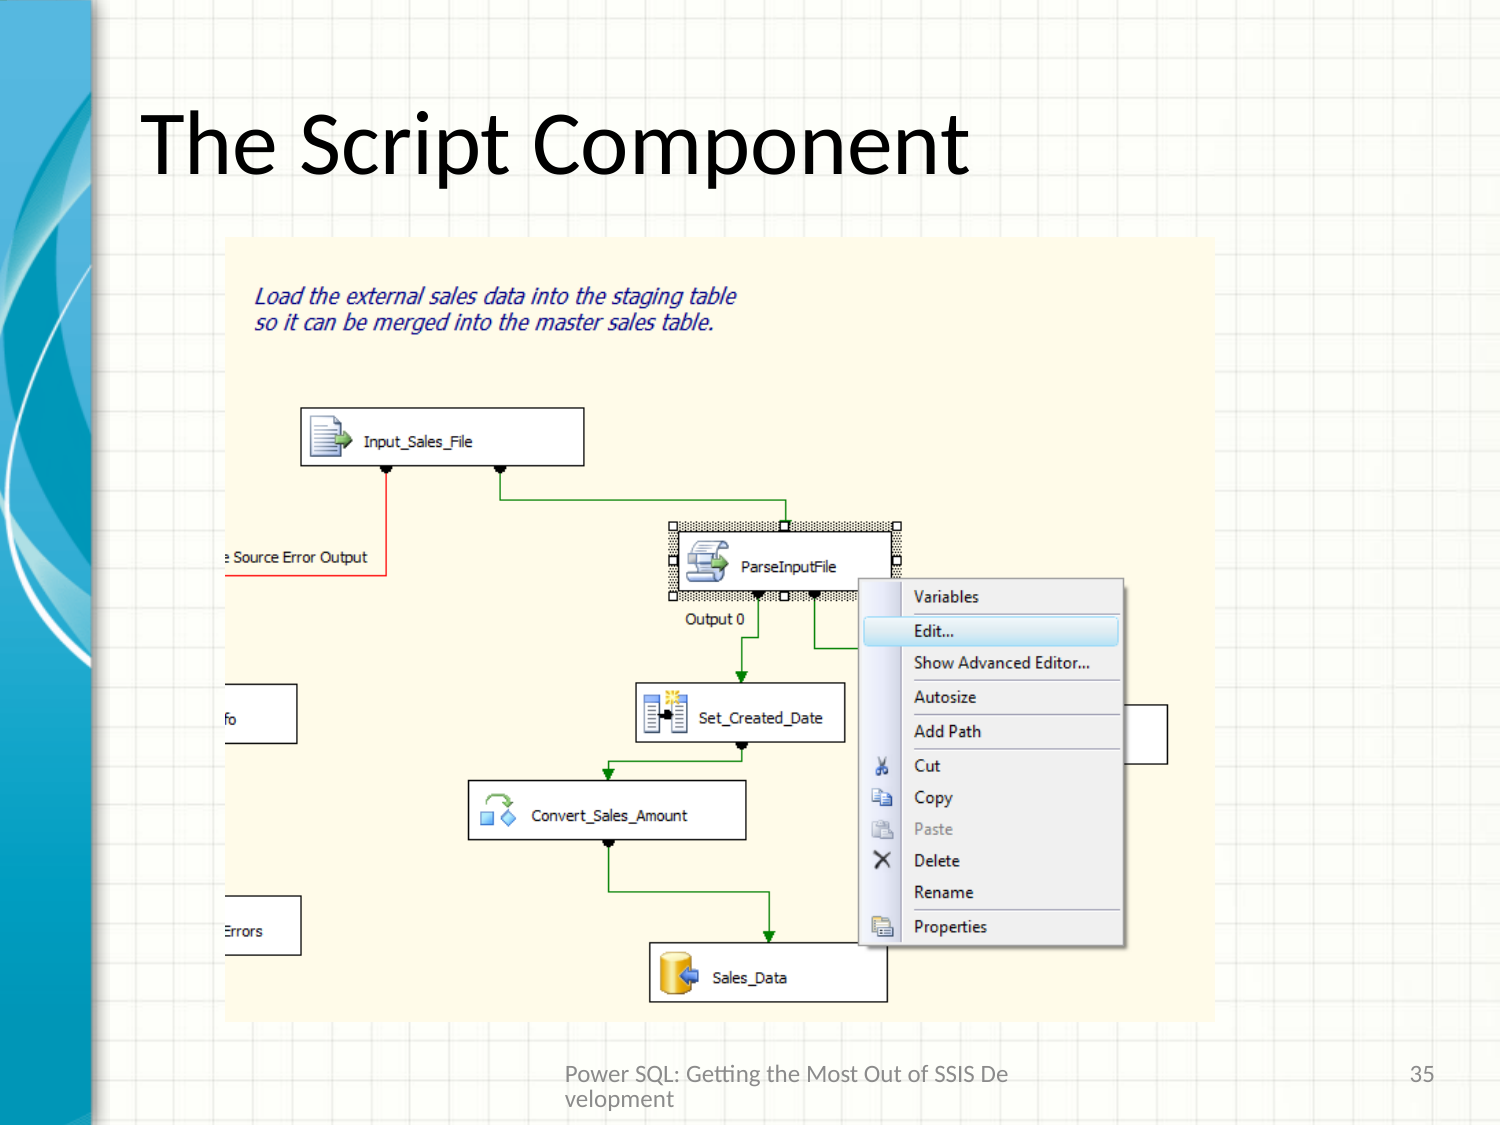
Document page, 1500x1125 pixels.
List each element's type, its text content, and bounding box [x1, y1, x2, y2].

title The Script Component [125, 44, 1450, 232]
slide_number 35 [1100, 1042, 1450, 1103]
footer Power SQL: Getting the Most Out of SSIS Development [549, 1042, 1025, 1103]
picture [0, 0, 1500, 1125]
